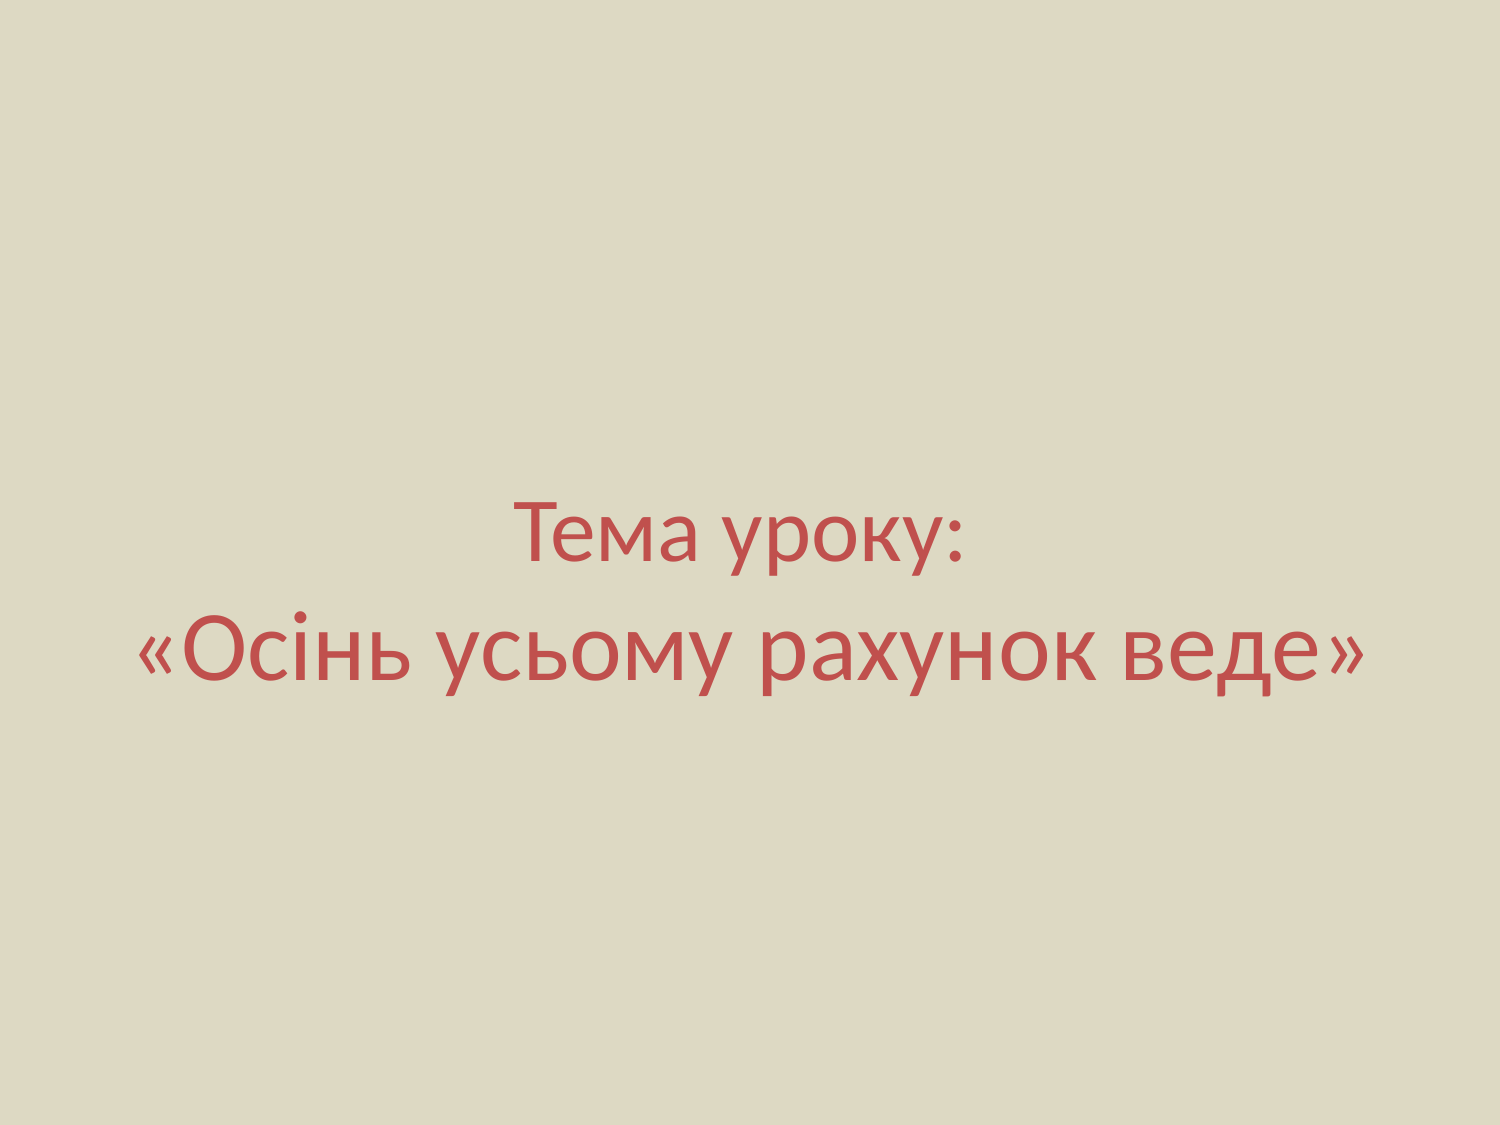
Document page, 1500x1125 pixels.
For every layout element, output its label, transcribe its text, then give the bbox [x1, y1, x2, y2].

title Тема уроку: «Осінь усьому рахунок веде» [76, 184, 1427, 986]
